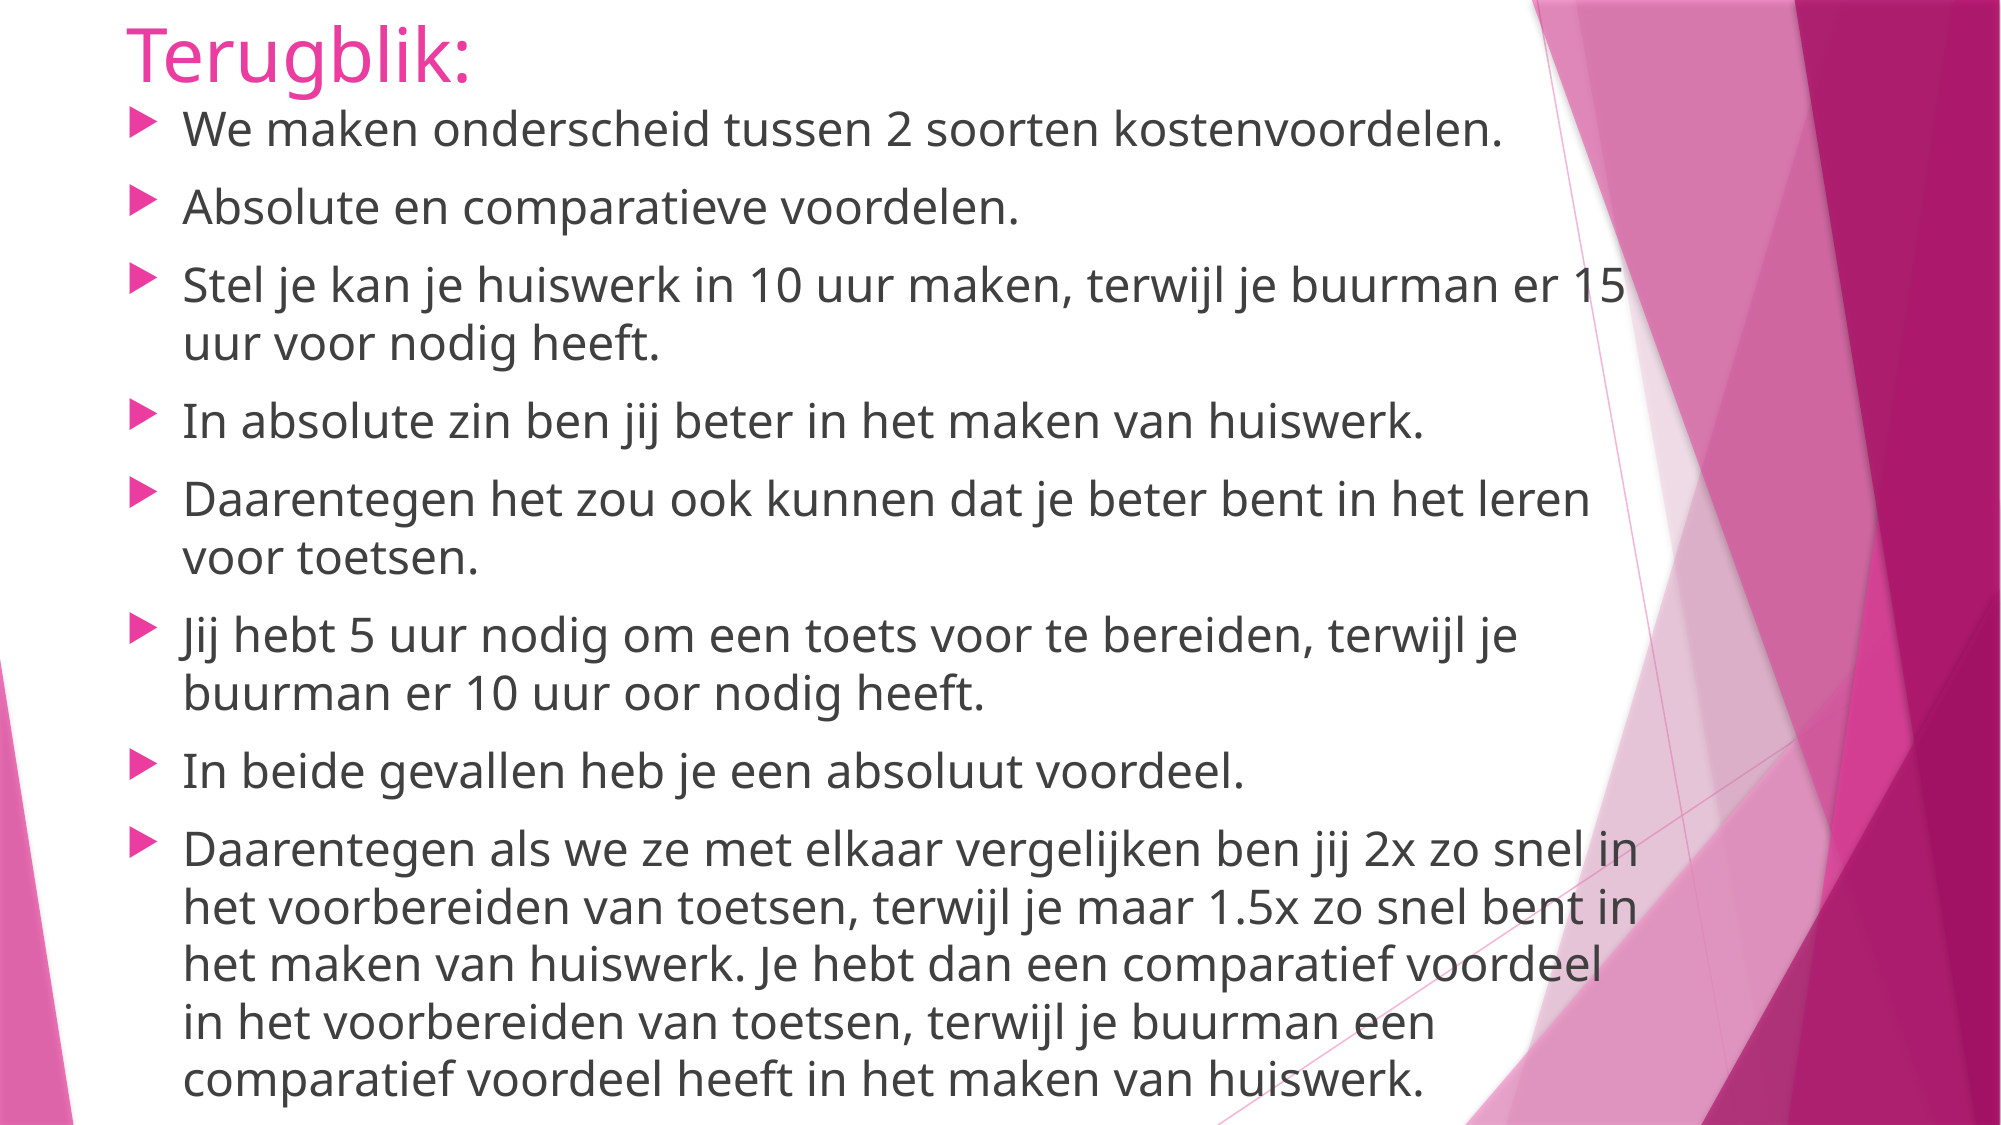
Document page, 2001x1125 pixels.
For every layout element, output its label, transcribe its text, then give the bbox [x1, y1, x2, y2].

list We maken onderscheid tussen 2 soorten kostenvoordelen. Absolute en comparatieve voordelen. Stel je kan je huiswerk in 10 uur maken, terwijl je buurman er 15 uur voor nodig heeft. In absolute zin ben jij beter in het maken van huiswerk. Daarentegen het zou ook kunnen dat je beter bent in het leren voor toetsen. Jij hebt 5 uur nodig om een toets voor te bereiden, terwijl je buurman er 10 uur oor nodig heeft. In beide gevallen heb je een absoluut voordeel. Daarentegen als we ze met elkaar vergelijken ben jij 2x zo snel in het voorbereiden van toetsen, terwijl je maar 1.5x zo snel bent in het maken van huiswerk. Je hebt dan een comparatief voordeel in het voorbereiden van toetsen, terwijl je buurman een comparatief voordeel heeft in het maken van huiswerk. [111, 90, 1672, 991]
title Terugblik: [111, 0, 1522, 90]
